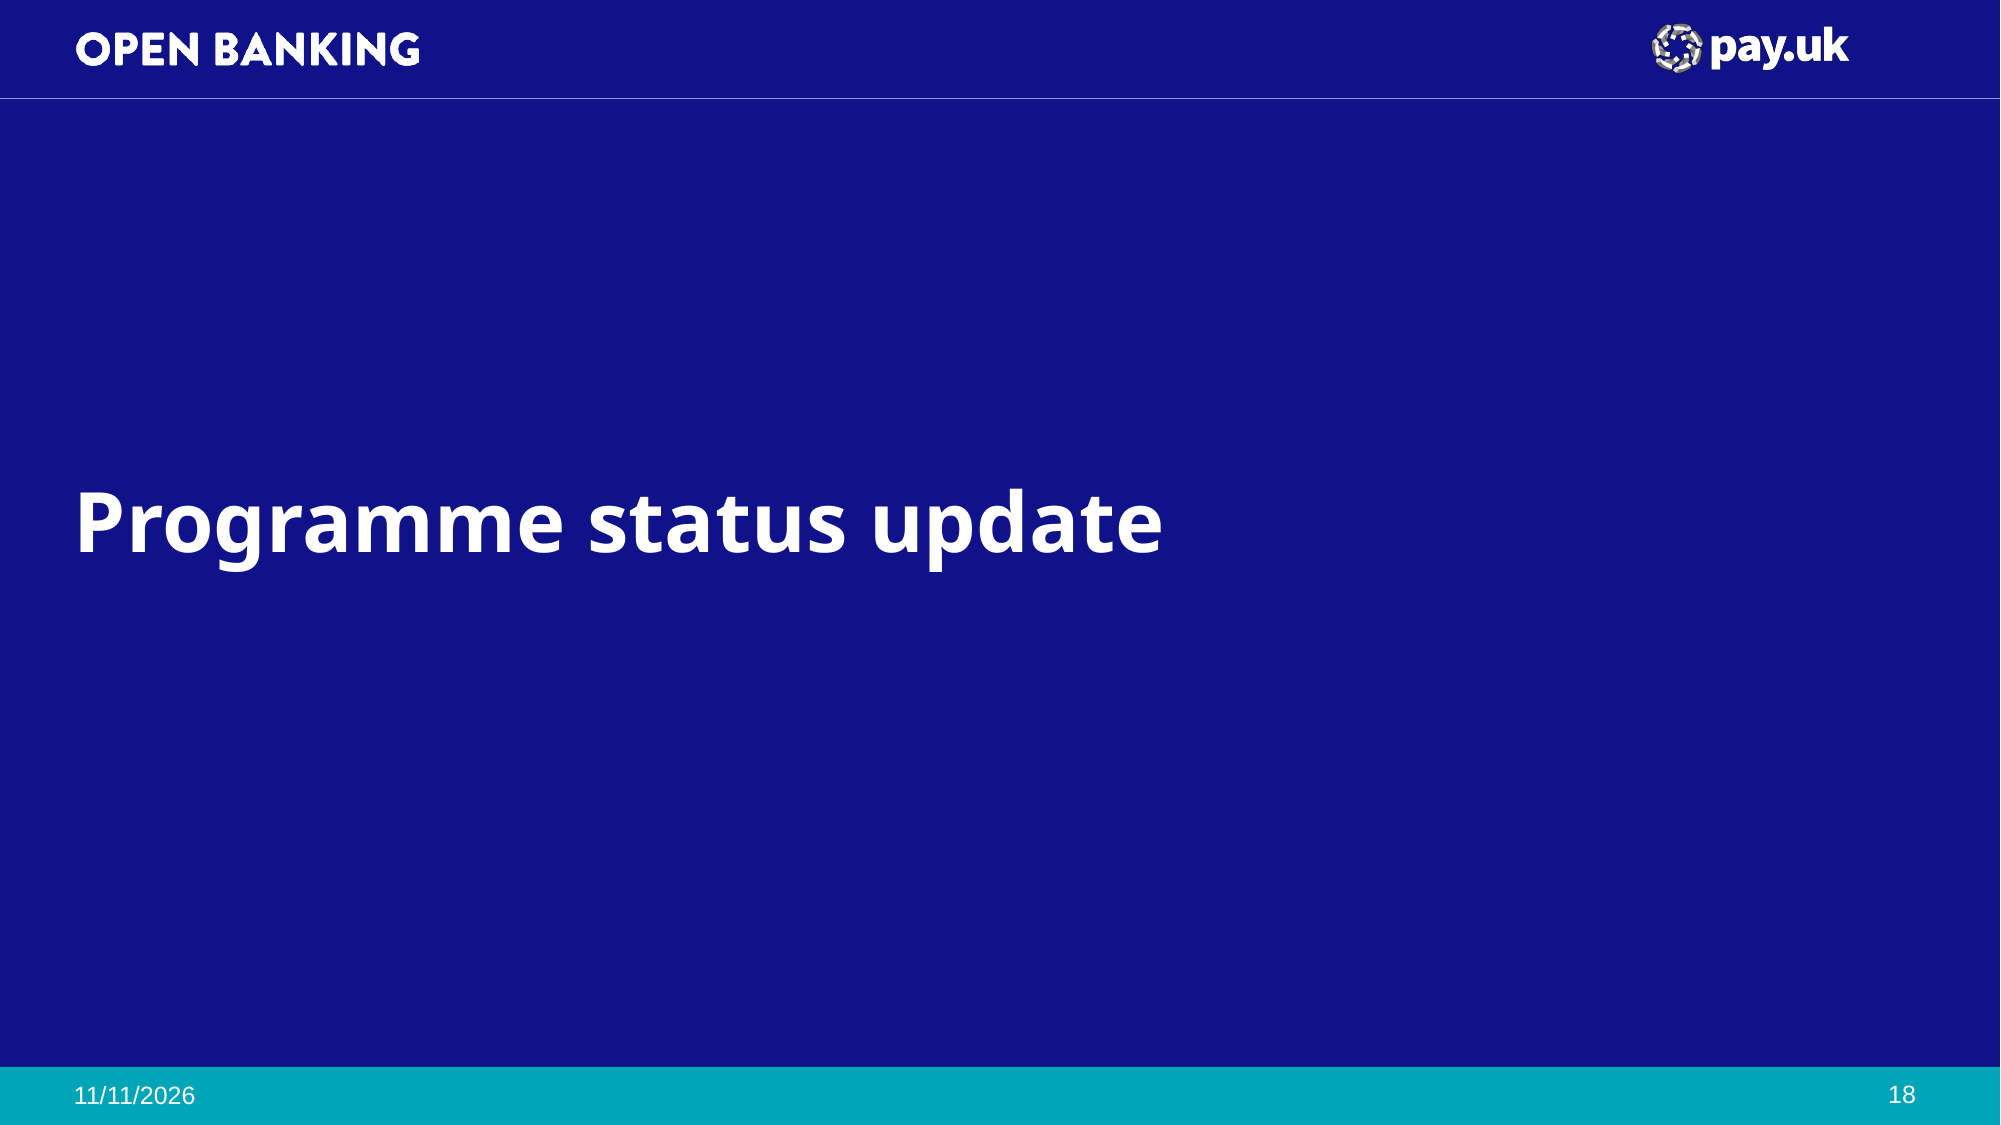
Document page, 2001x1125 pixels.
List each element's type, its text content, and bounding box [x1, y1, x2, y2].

picture [1644, 12, 1856, 78]
slide_number 18 [1412, 1064, 1932, 1124]
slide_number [59, 1065, 509, 1125]
title Programme status update [59, 105, 1750, 576]
picture [43, 0, 452, 99]
footer [662, 1064, 1338, 1124]
